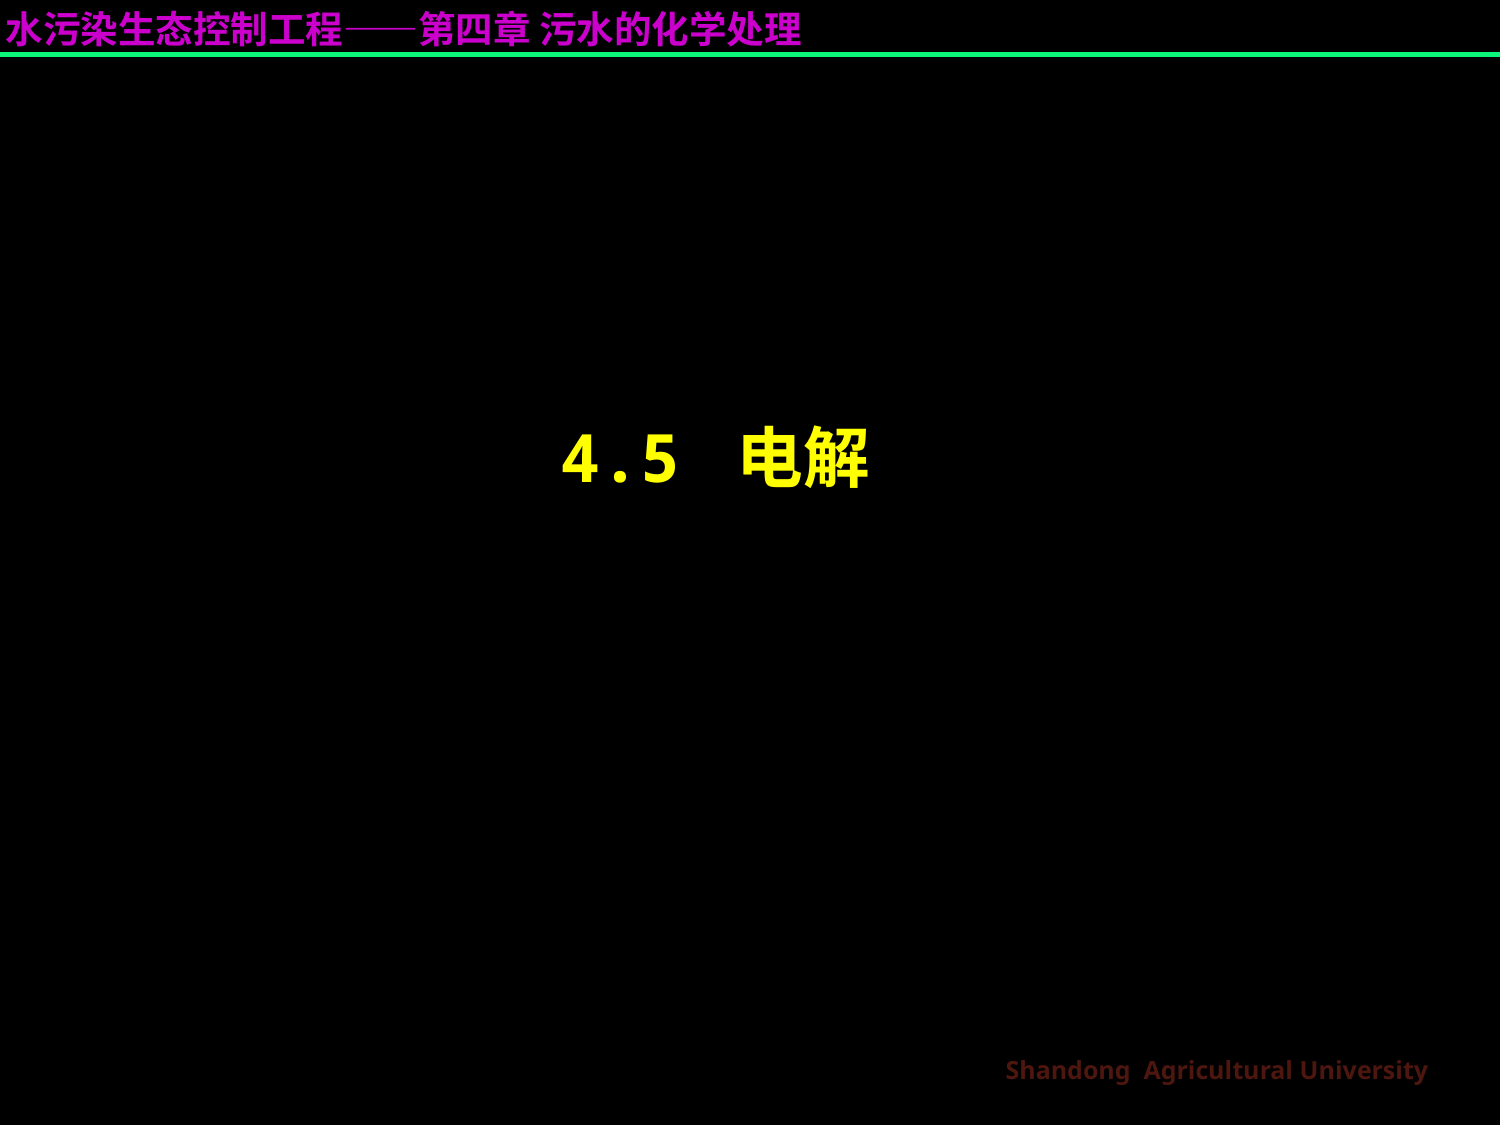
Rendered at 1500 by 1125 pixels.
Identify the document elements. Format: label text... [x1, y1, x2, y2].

text_box 4.5 电解 [100, 408, 1376, 504]
